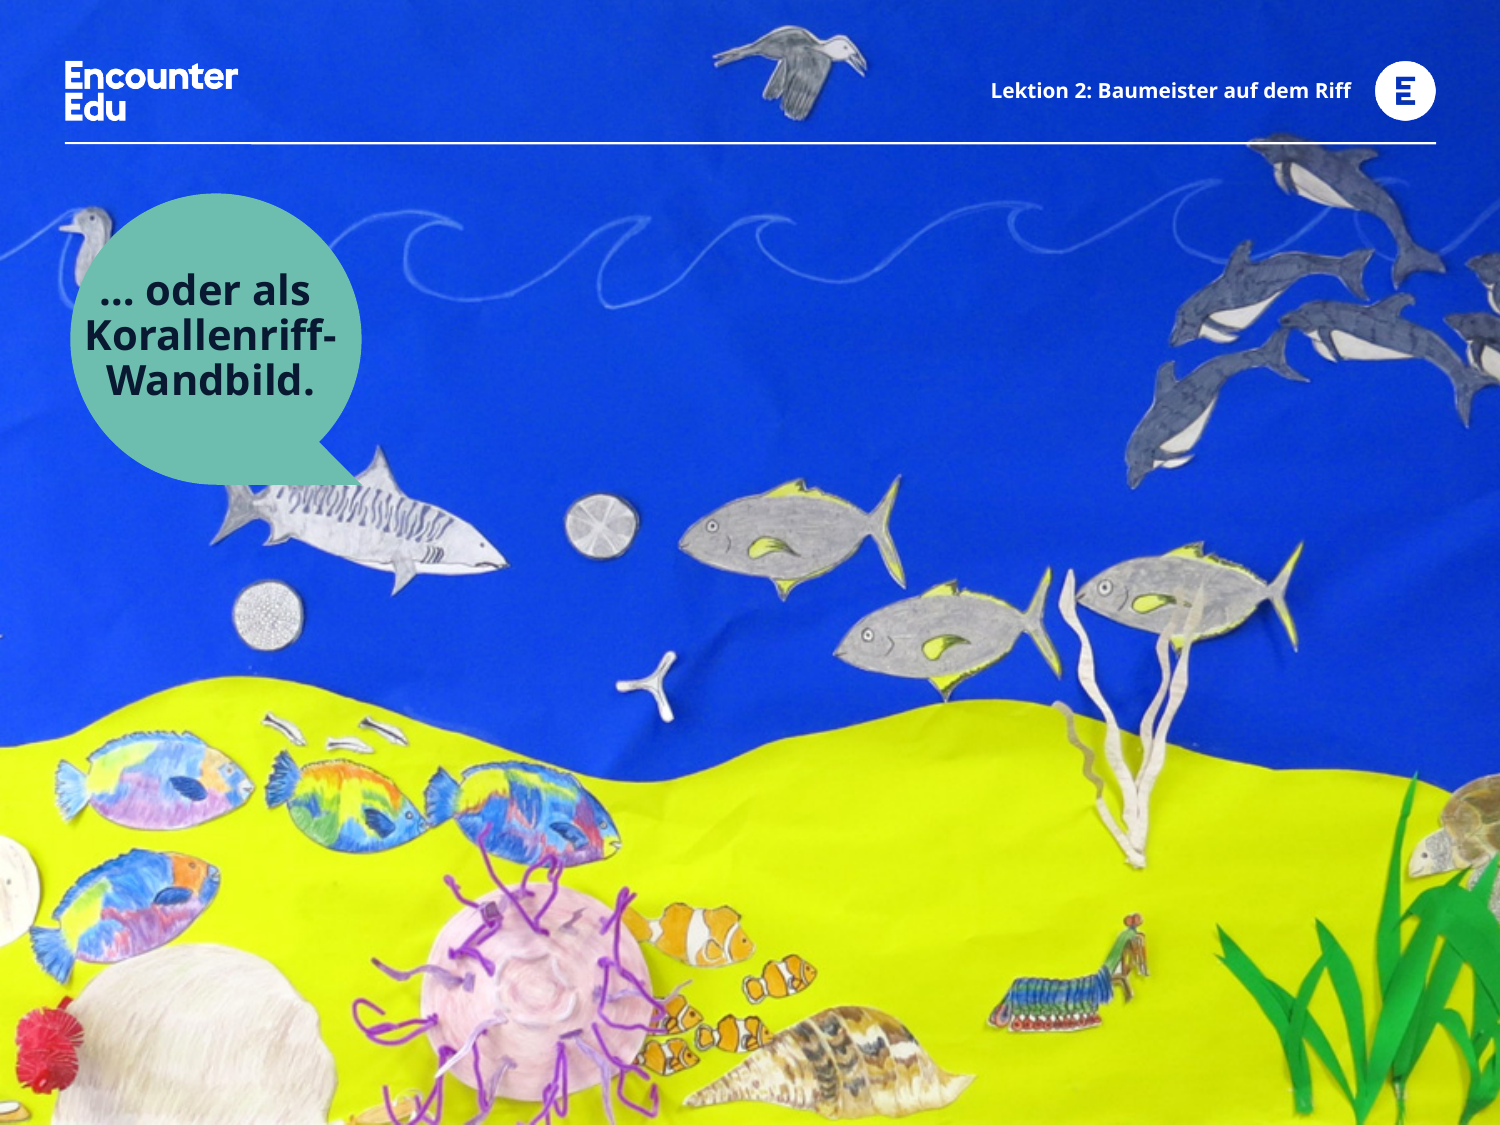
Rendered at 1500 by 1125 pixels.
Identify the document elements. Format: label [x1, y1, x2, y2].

picture [0, 0, 1500, 1125]
text_box [70, 193, 362, 485]
